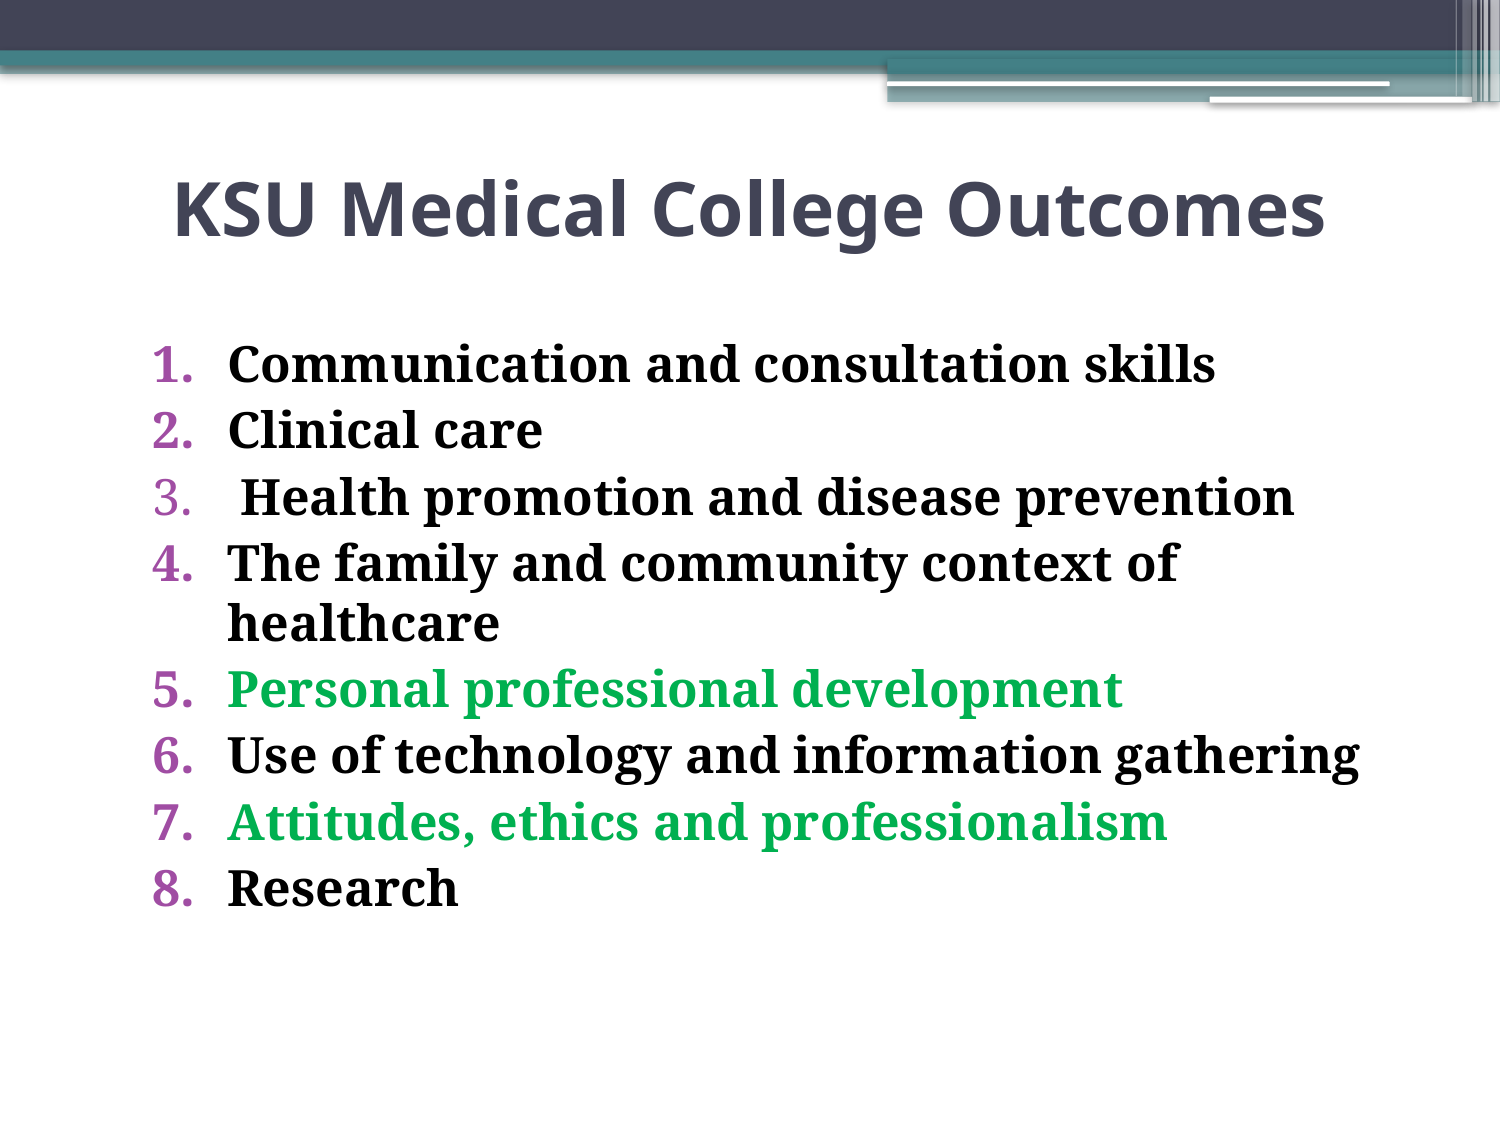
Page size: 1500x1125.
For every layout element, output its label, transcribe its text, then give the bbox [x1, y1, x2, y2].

list Communication and consultation skills Clinical care Health promotion and disease prevention The family and community context of healthcare Personal professional development Use of technology and information gathering Attitudes, ethics and professionalism Research [137, 324, 1413, 1079]
title KSU Medical College Outcomes [74, 124, 1426, 288]
